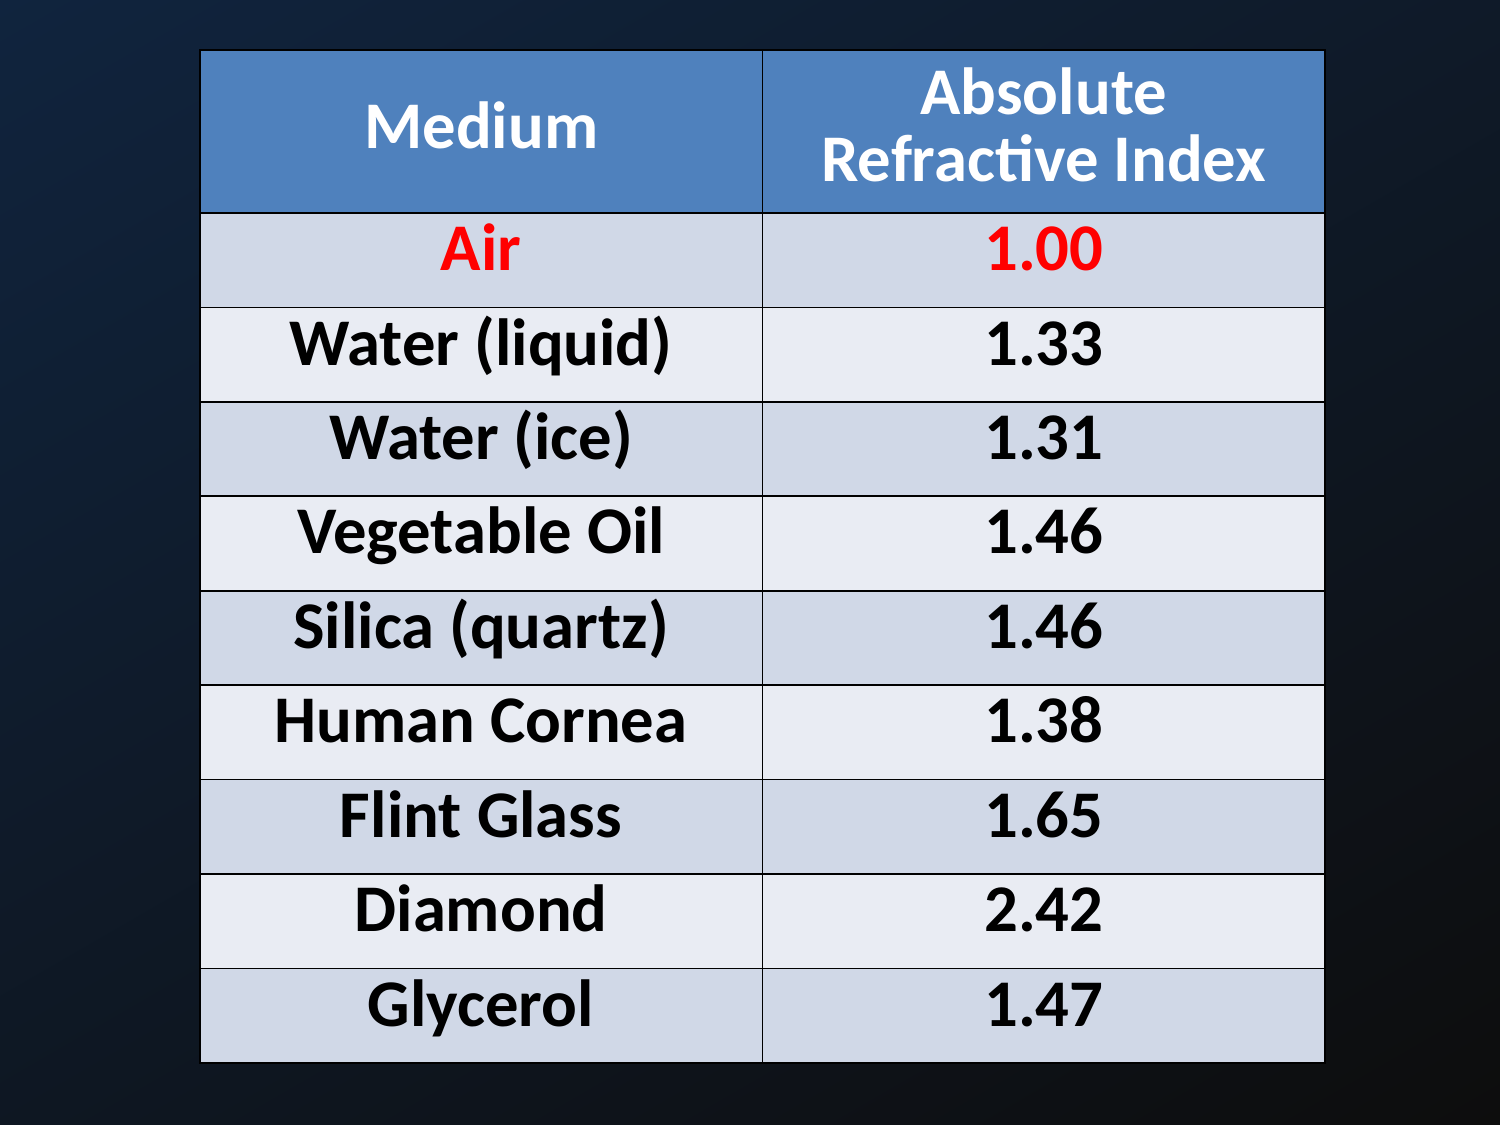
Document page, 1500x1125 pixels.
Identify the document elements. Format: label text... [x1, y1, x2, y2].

table_cell Vegetable Oil [201, 497, 762, 590]
table_cell 1.31 [763, 403, 1324, 495]
table_cell Water (ice) [201, 403, 762, 495]
table_cell Water (liquid) [201, 308, 762, 401]
table_cell 2.42 [763, 875, 1324, 968]
table_cell 1.47 [763, 969, 1324, 1062]
table_cell Human Cornea [201, 686, 762, 779]
table_cell 1.46 [763, 592, 1324, 684]
table_cell Flint Glass [201, 780, 762, 873]
table_cell 1.46 [763, 497, 1324, 590]
table_cell 1.33 [763, 308, 1324, 401]
table_cell Glycerol [201, 969, 762, 1062]
table_header Absolute Refractive Index [763, 51, 1324, 212]
table_cell 1.00 [763, 214, 1324, 307]
table_header Medium [201, 51, 762, 212]
table_cell 1.38 [763, 686, 1324, 779]
table_cell Air [201, 214, 762, 307]
table_cell 1.65 [763, 780, 1324, 873]
table_cell Silica (quartz) [201, 592, 762, 684]
table_cell Diamond [201, 875, 762, 968]
